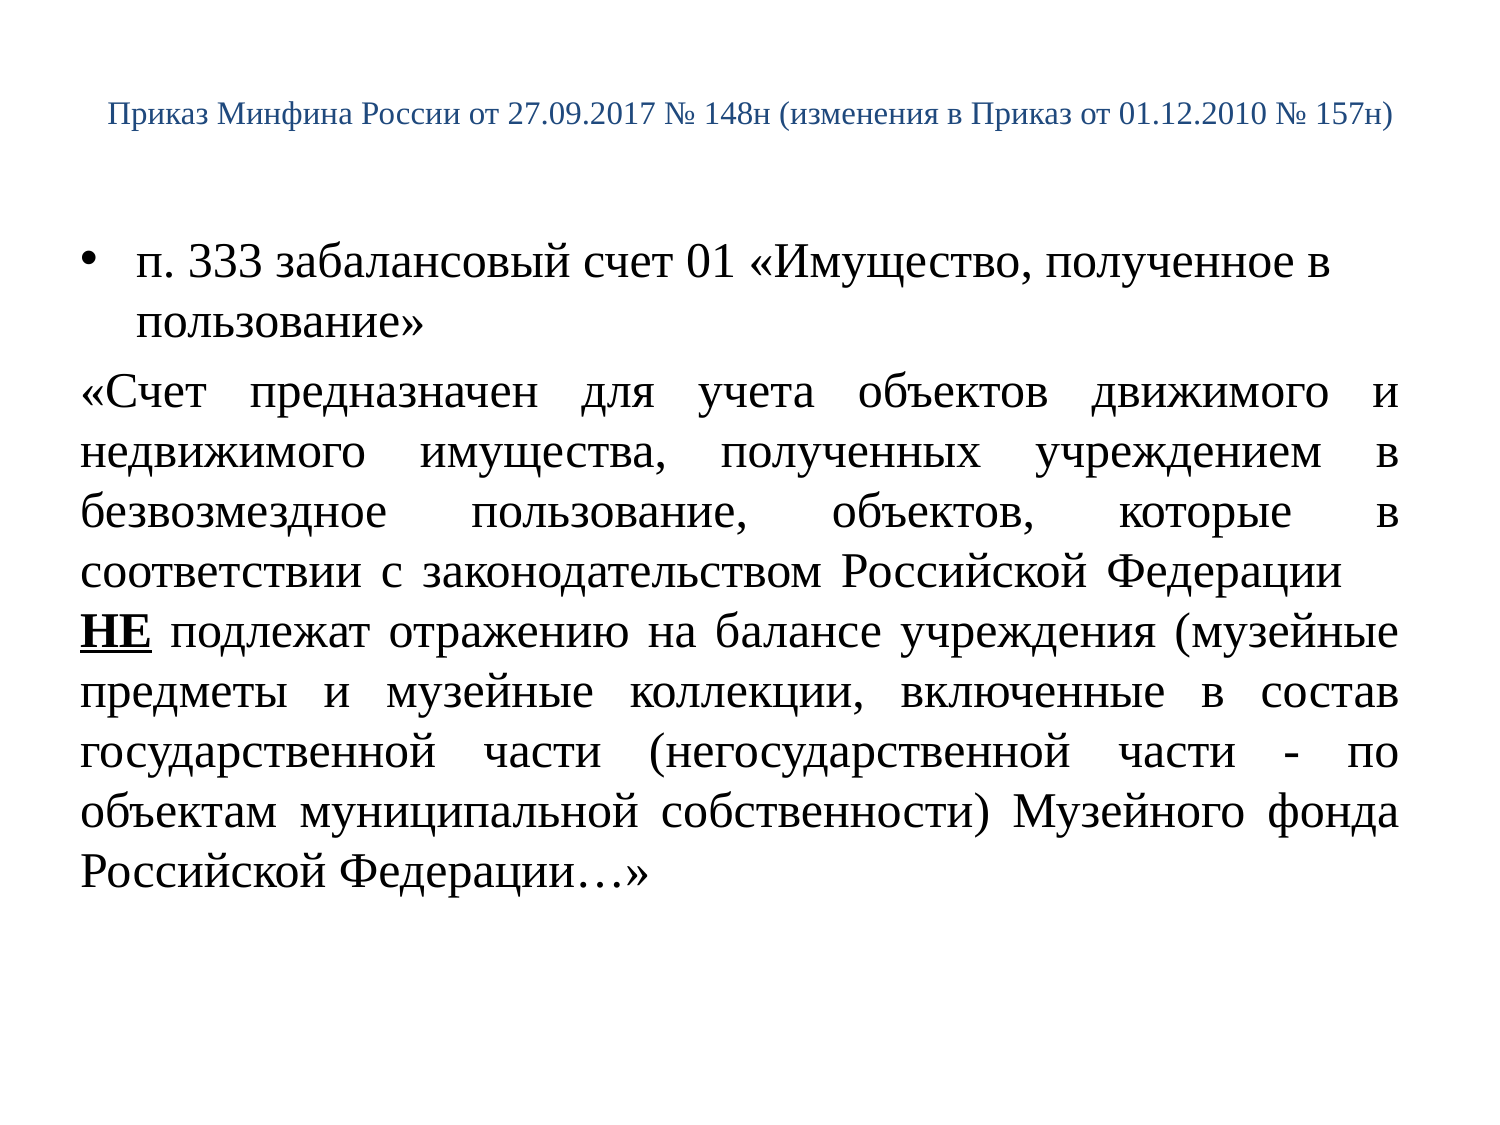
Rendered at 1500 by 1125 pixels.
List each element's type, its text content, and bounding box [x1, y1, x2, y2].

list п. 333 забалансовый счет 01 «Имущество, полученное в пользование» «Счет предназначен для учета объектов движимого и недвижимого имущества, полученных учреждением в безвозмездное пользование, объектов, которые в соответствии с законодательством Российской Федерации НЕ подлежат отражению на балансе учреждения (музейные предметы и музейные коллекции, включенные в состав государственной части (негосударственной части - по объектам муниципальной собственности) Музейного фонда Российской Федерации…» [64, 219, 1415, 1059]
title Приказ Минфина России от 27.09.2017 № 148н (изменения в Приказ от 01.12.2010 № 157н) [76, 66, 1427, 197]
